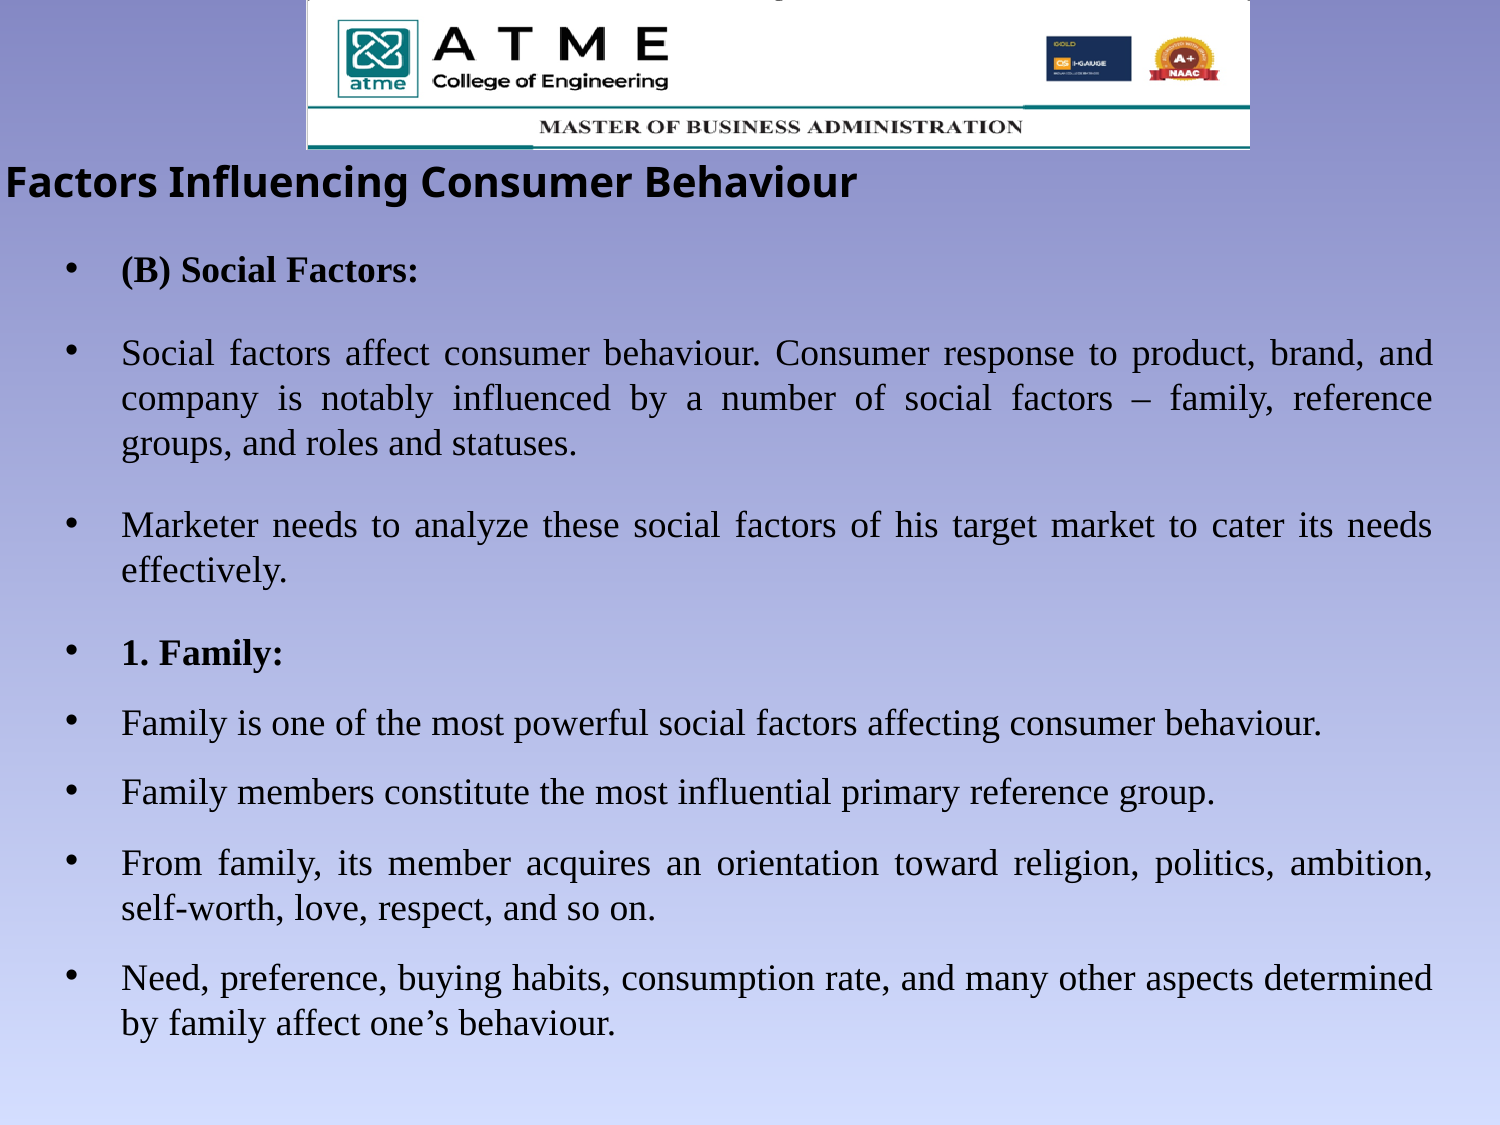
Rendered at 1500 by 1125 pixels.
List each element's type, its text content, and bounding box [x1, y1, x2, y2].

title Factors Influencing Consumer Behaviour [0, 137, 913, 225]
list (B) Social Factors: Social factors affect consumer behaviour. Consumer response to product, brand, and company is notably influenced by a number of social factors – family, reference groups, and roles and statuses. Marketer needs to analyze these social factors of his target market to cater its needs effectively. 1. Family: Family is one of the most powerful social factors affecting consumer behaviour. Family members constitute the most influential primary reference group. From family, its member acquires an orientation toward religion, politics, ambition, self-worth, love, respect, and so on. Need, preference, buying habits, consumption rate, and many other aspects determined by family affect one’s behaviour. [50, 237, 1450, 1088]
picture [306, 0, 1250, 150]
